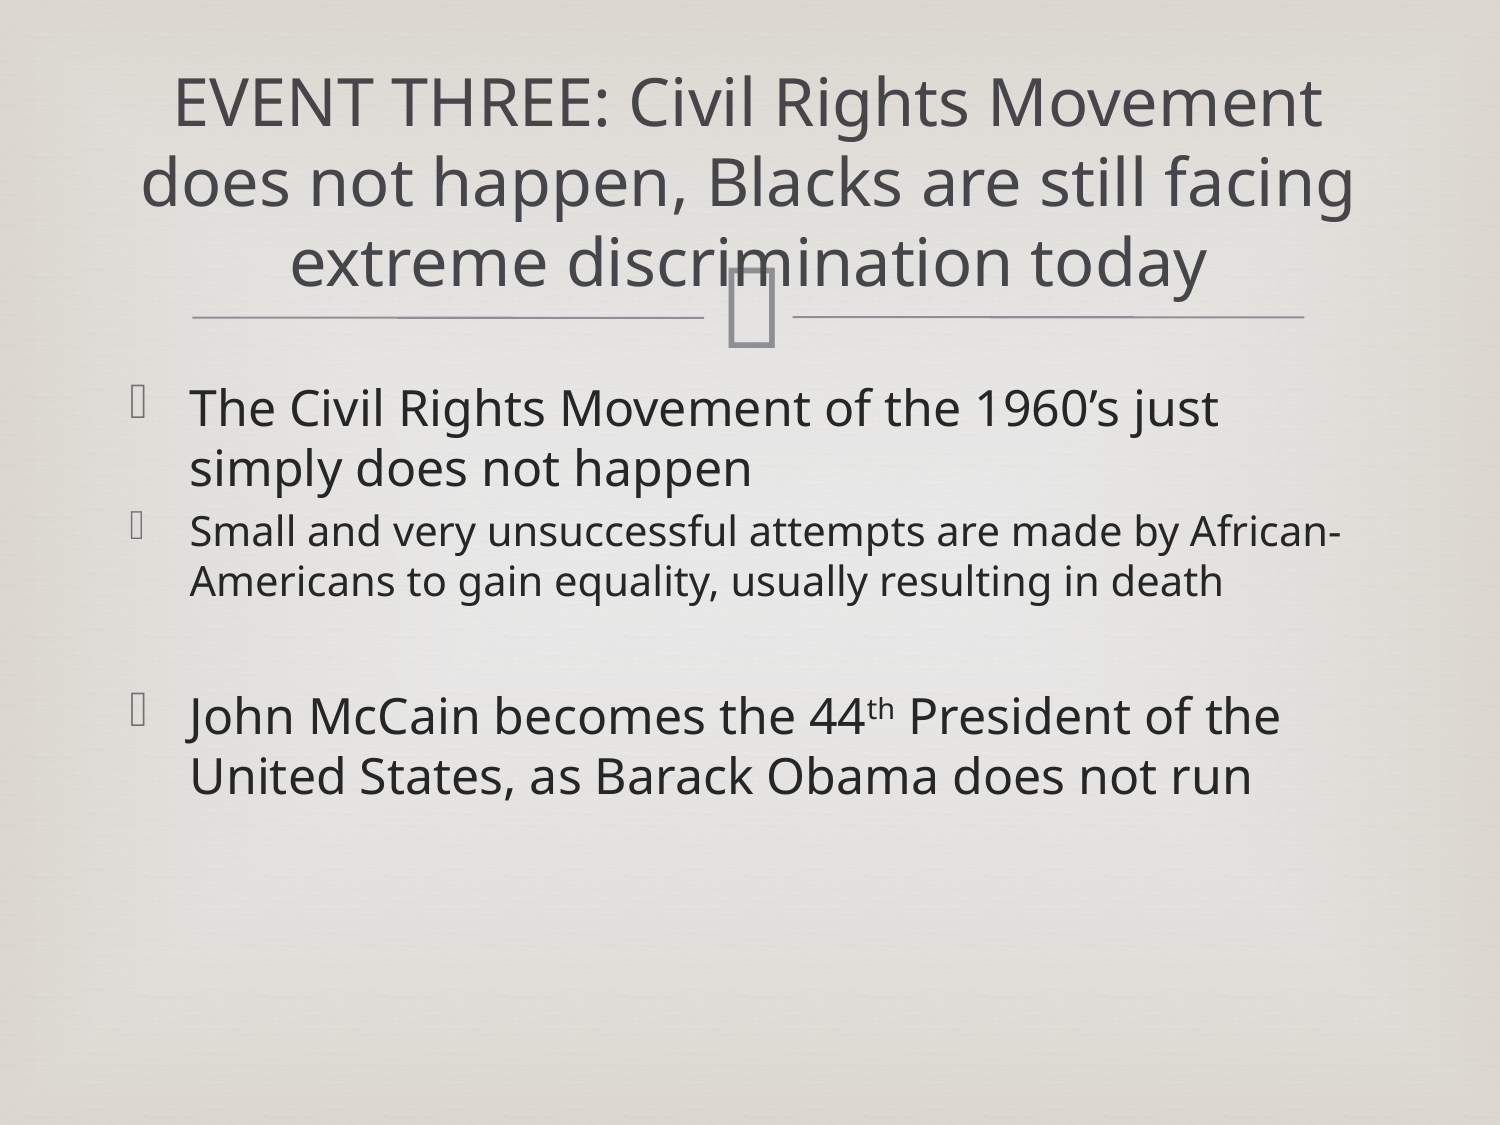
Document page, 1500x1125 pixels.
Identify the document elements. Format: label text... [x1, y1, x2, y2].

title EVENT THREE: Civil Rights Movement does not happen, Blacks are still facing extreme discrimination today [112, 93, 1386, 267]
list The Civil Rights Movement of the 1960’s just simply does not happen Small and very unsuccessful attempts are made by African-Americans to gain equality, usually resulting in death John McCain becomes the 44th President of the United States, as Barack Obama does not run [114, 368, 1386, 1005]
